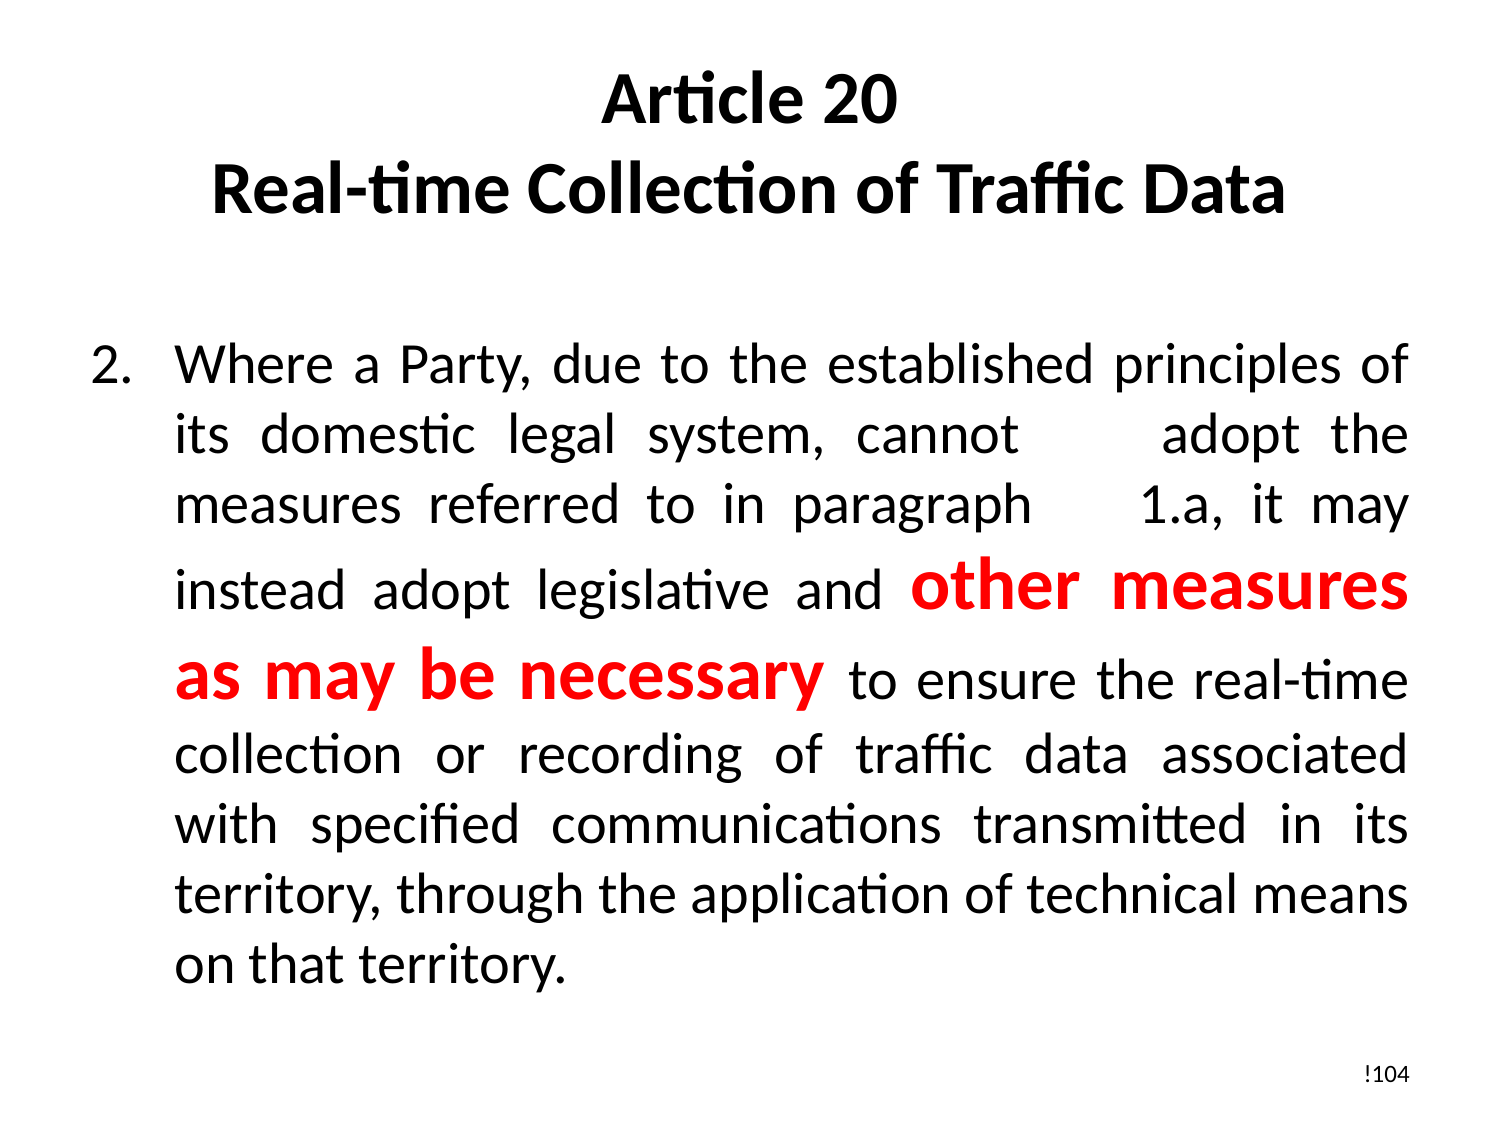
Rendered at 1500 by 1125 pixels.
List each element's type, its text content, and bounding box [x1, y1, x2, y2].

slide_number !104 [1074, 1042, 1425, 1103]
list Where a Party, due to the established principles of its domestic legal system, cannot adopt the measures referred to in paragraph 1.a, it may instead adopt legislative and other measures as may be necessary to ensure the real-time collection or recording of traffic data associated with specified communications transmitted in its territory, through the application of technical means on that territory. [74, 317, 1426, 1061]
title Article 20 Real-time Collection of Traffic Data [74, 44, 1426, 233]
